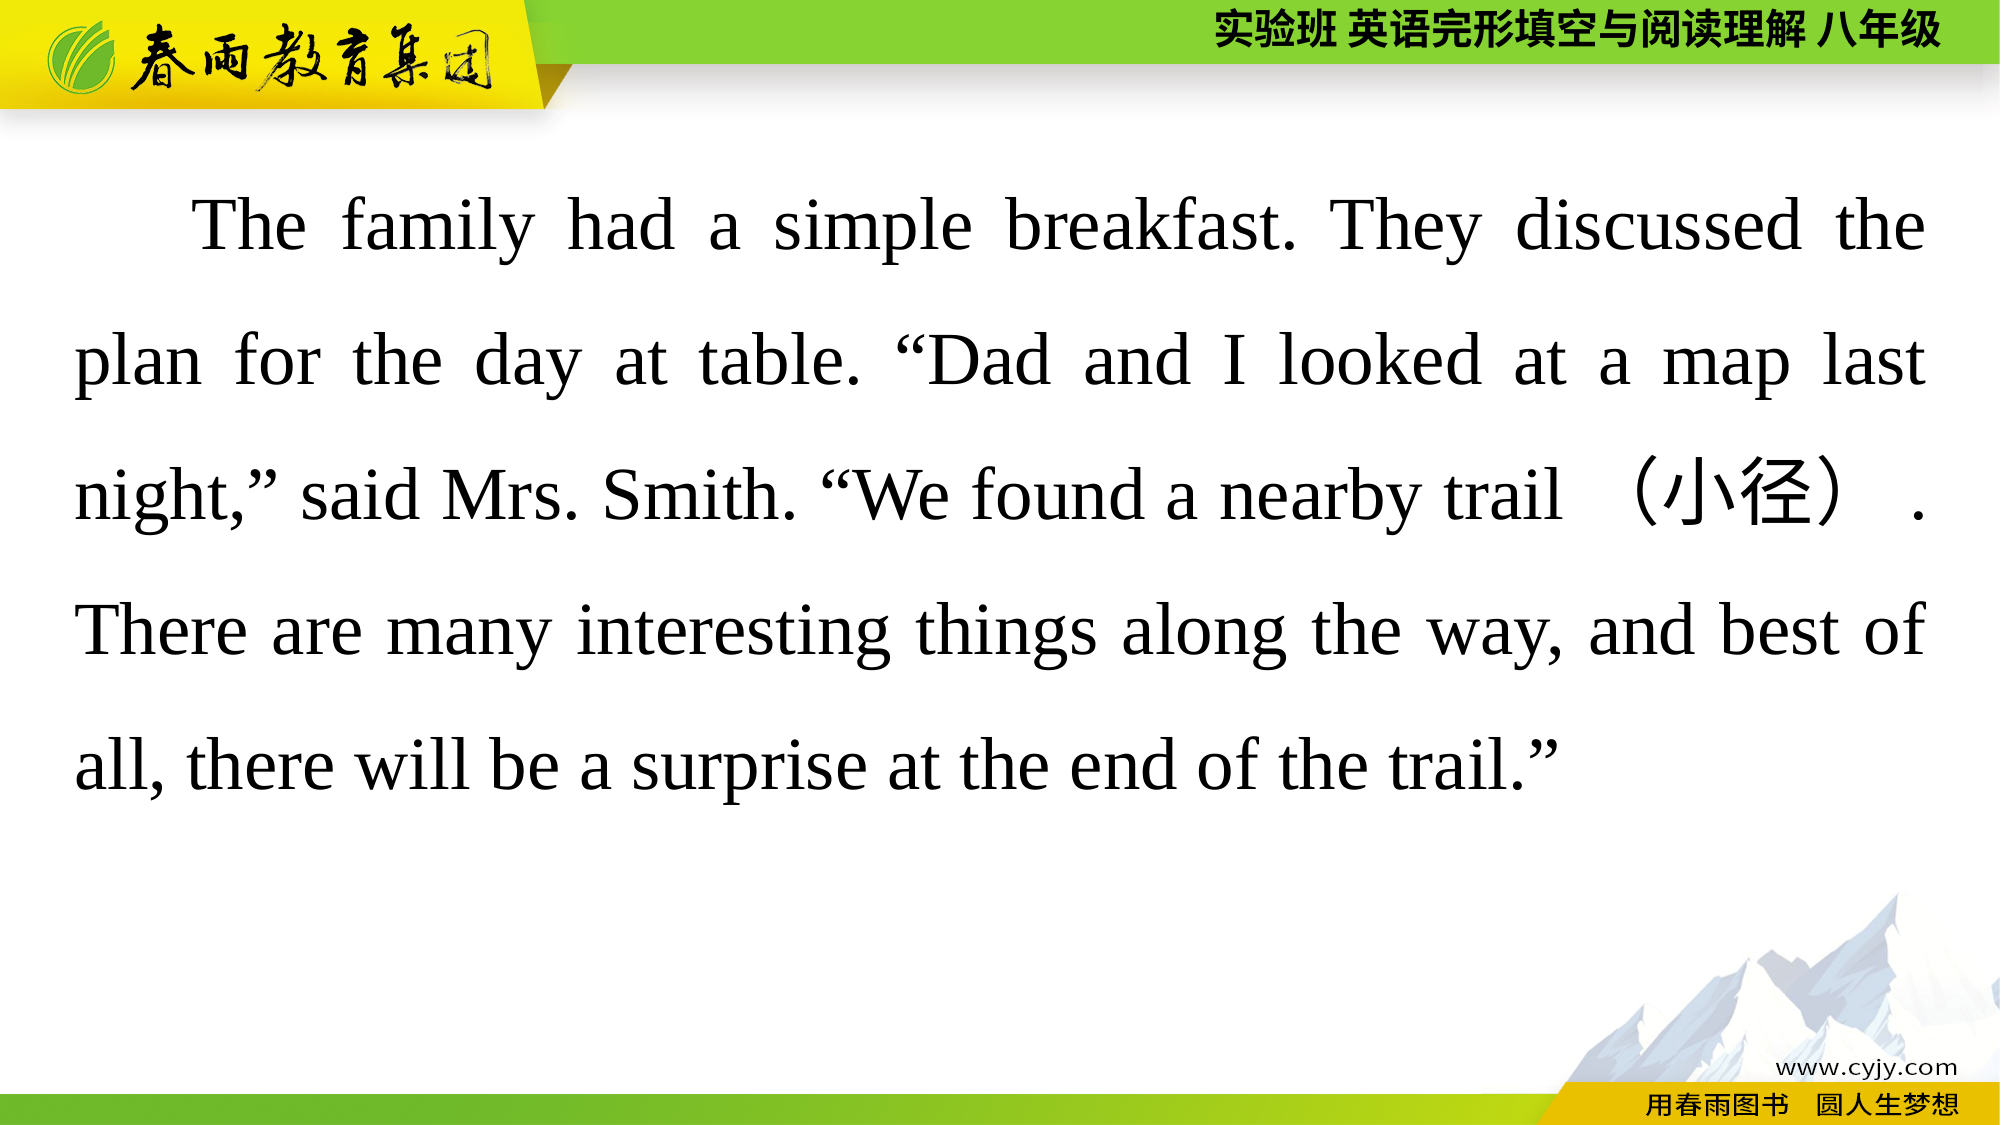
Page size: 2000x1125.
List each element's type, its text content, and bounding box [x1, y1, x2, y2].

list The family had a simple breakfast. They discussed the plan for the day at table. “Dad and I looked at a map last night,” said Mrs. Smith. “We found a nearby trail（小径）. There are many interesting things along the way, and best of all, there will be a surprise at the end of the trail.” [59, 122, 1944, 820]
picture [0, 0, 2000, 1125]
